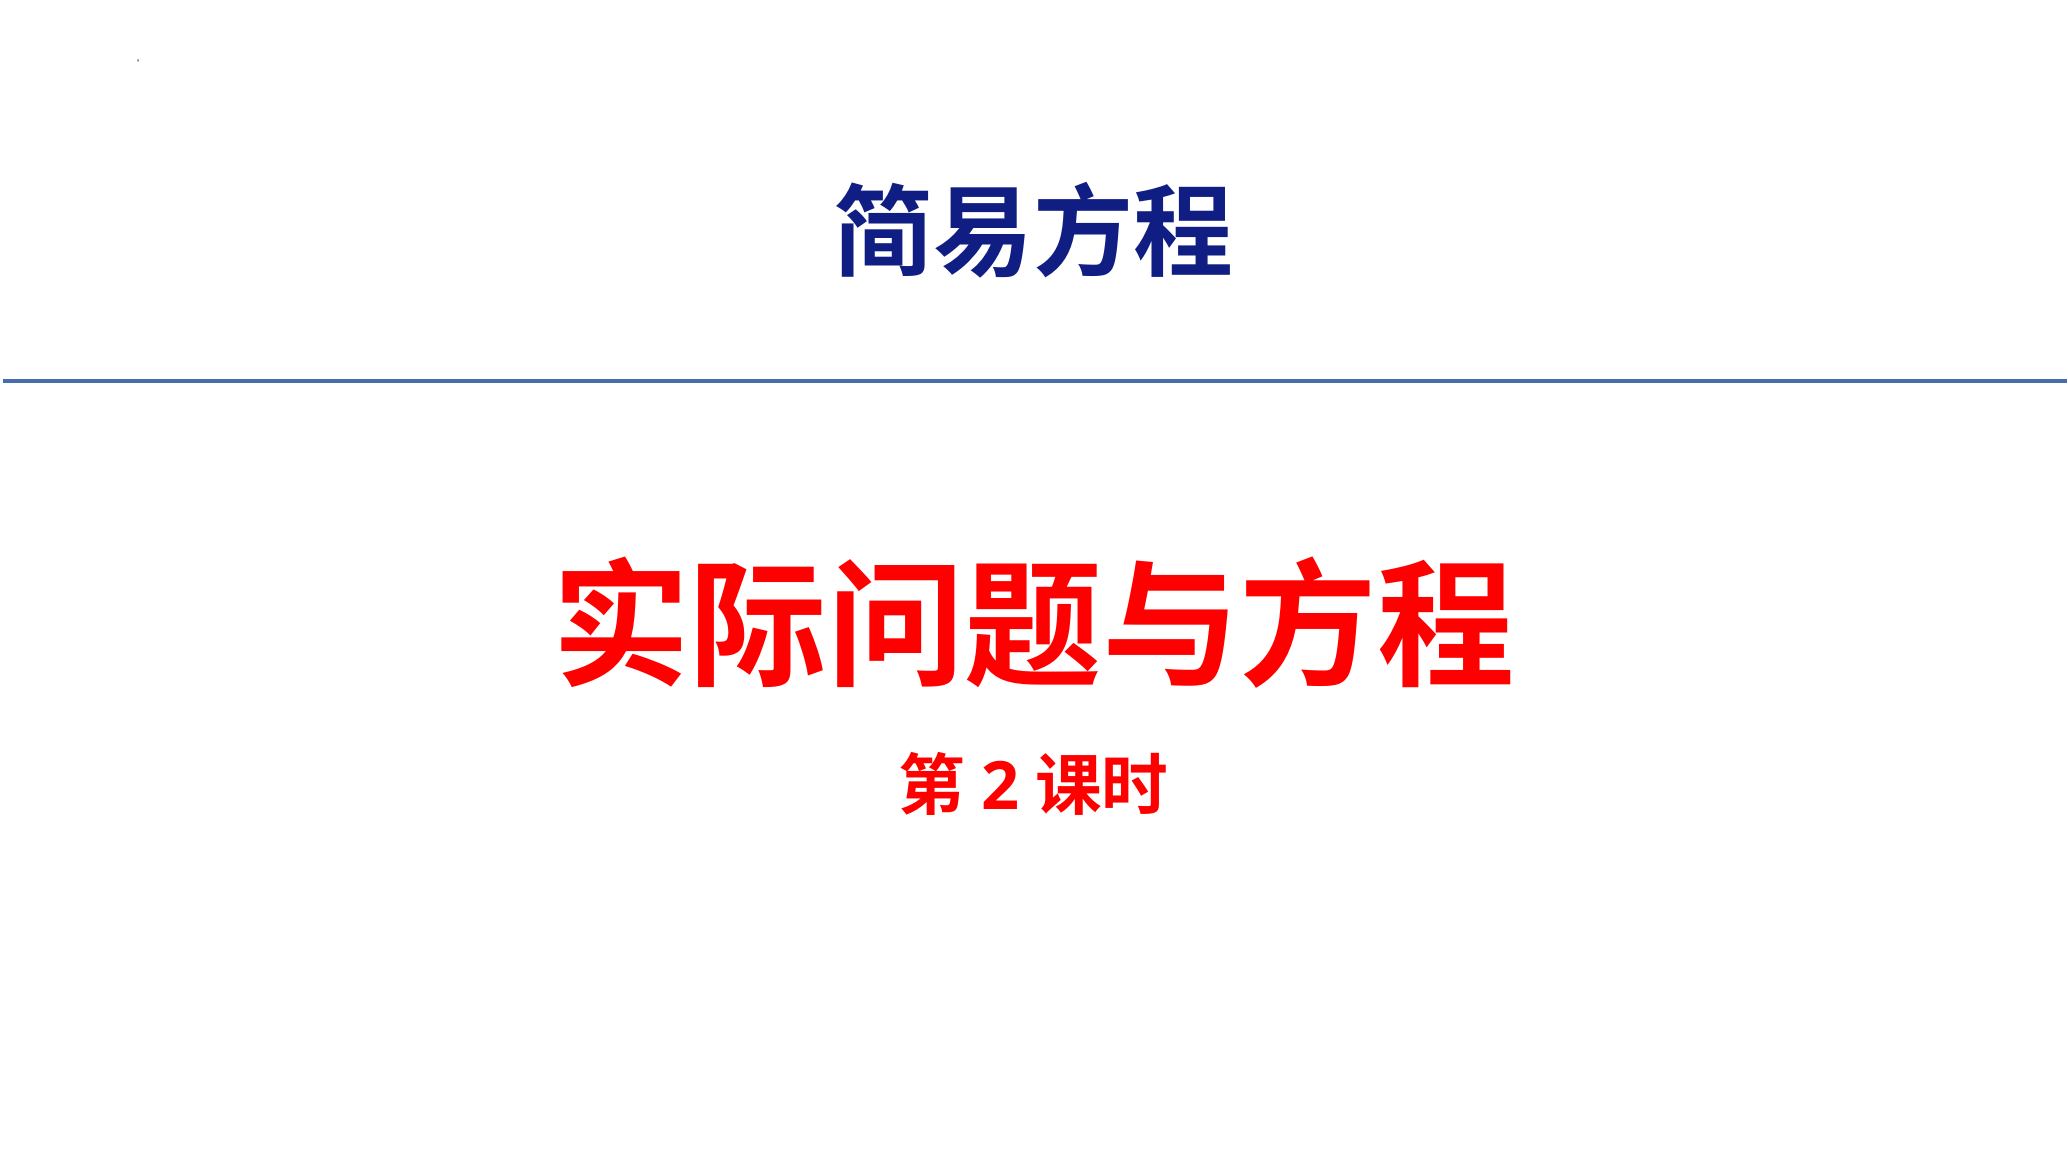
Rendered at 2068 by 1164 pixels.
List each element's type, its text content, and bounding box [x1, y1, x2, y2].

text_box 简易方程 [0, 161, 2068, 297]
text_box 实际问题与方程 第2课时 [0, 448, 2068, 831]
